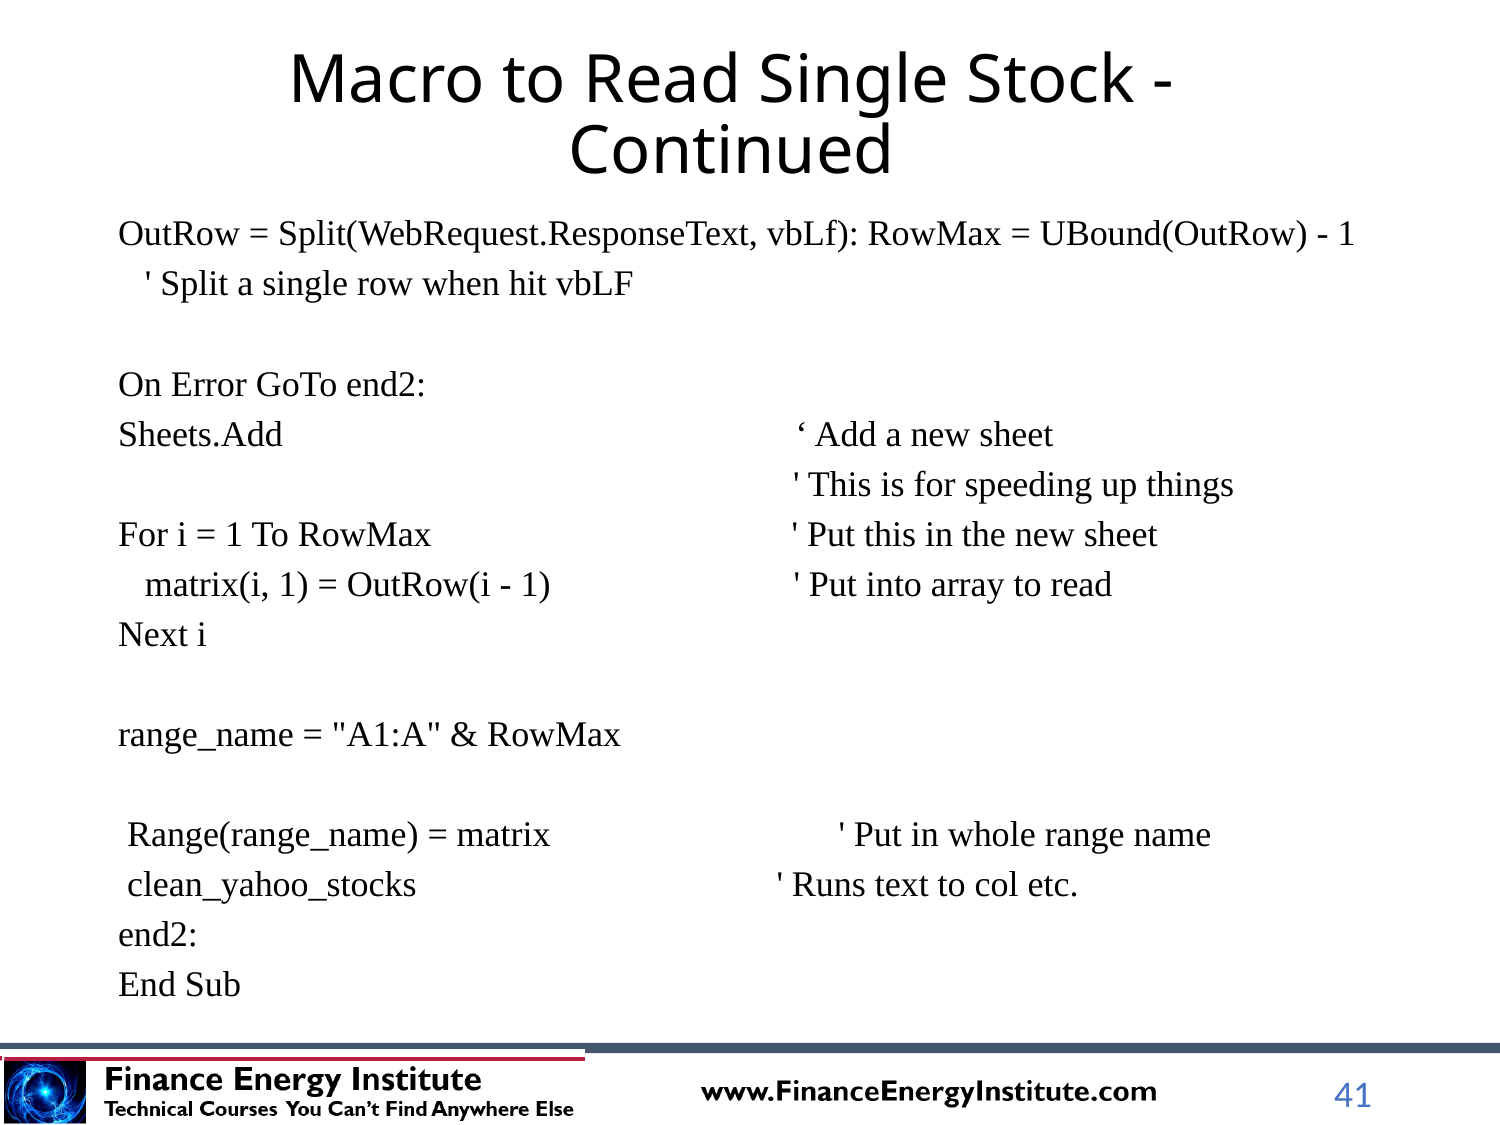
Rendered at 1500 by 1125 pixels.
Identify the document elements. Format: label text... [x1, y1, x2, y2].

picture [0, 1049, 585, 1125]
slide_number 41 [1277, 1062, 1429, 1115]
list OutRow = Split(WebRequest.ResponseText, vbLf): RowMax = UBound(OutRow) - 1 ' Split a single row when hit vbLF On Error GoTo end2: Sheets.Add ‘ Add a new sheet ' This is for speeding up things For i = 1 To RowMax ' Put this in the new sheet matrix(i, 1) = OutRow(i - 1) ' Put into array to read Next i range_name = "A1:A" & RowMax Range(range_name) = matrix ' Put in whole range name clean_yahoo_stocks ' Runs text to col etc. end2: End Sub [103, 207, 1400, 1014]
picture [696, 1074, 1166, 1112]
title Macro to Read Single Stock - Continued [103, 59, 1361, 174]
